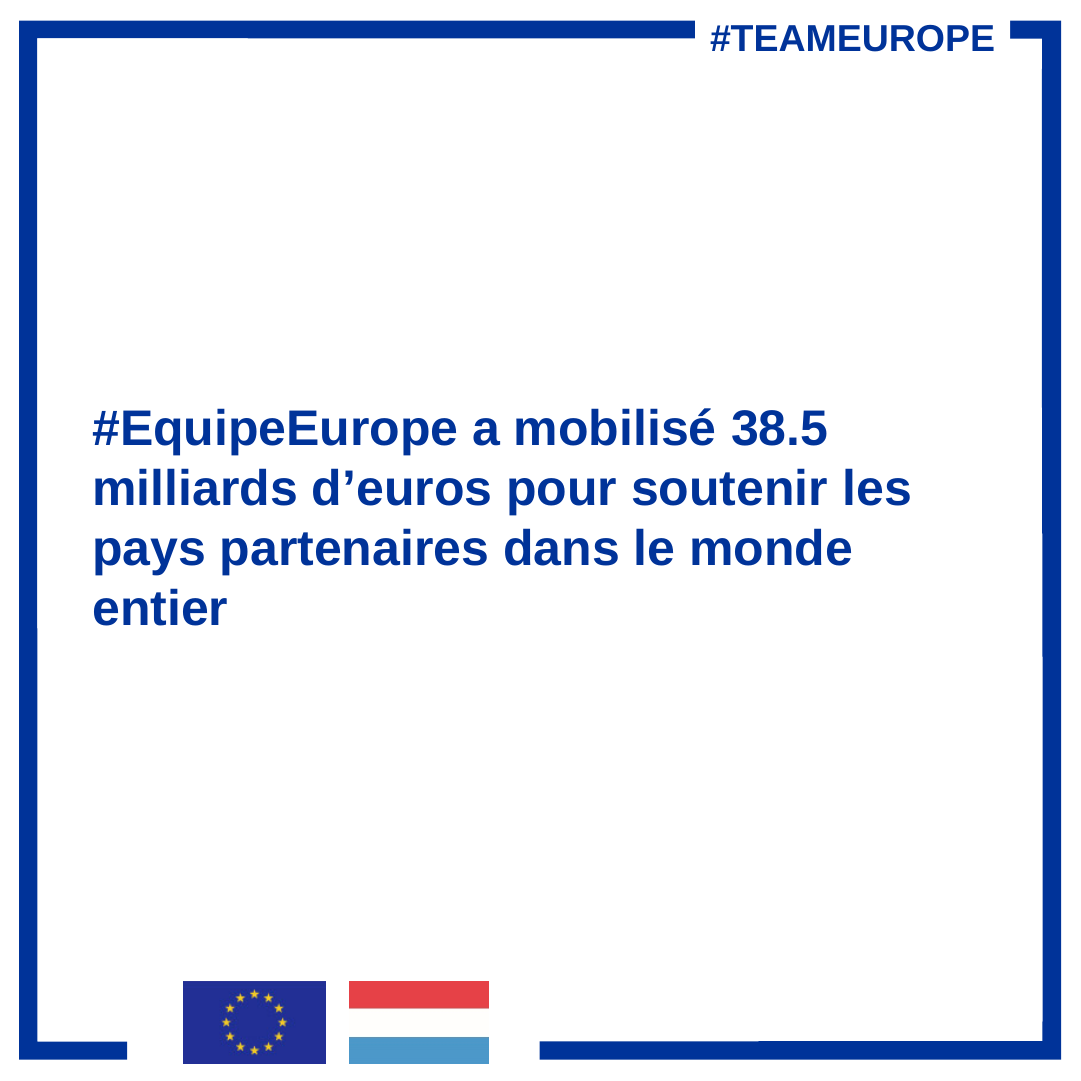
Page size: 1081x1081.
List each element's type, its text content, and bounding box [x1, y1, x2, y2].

text_box #EquipeEurope a mobilisé 38.5 milliards d’euros pour soutenir les pays partenaires dans le monde entier [77, 388, 950, 643]
picture [182, 980, 327, 1065]
picture [348, 980, 490, 1065]
